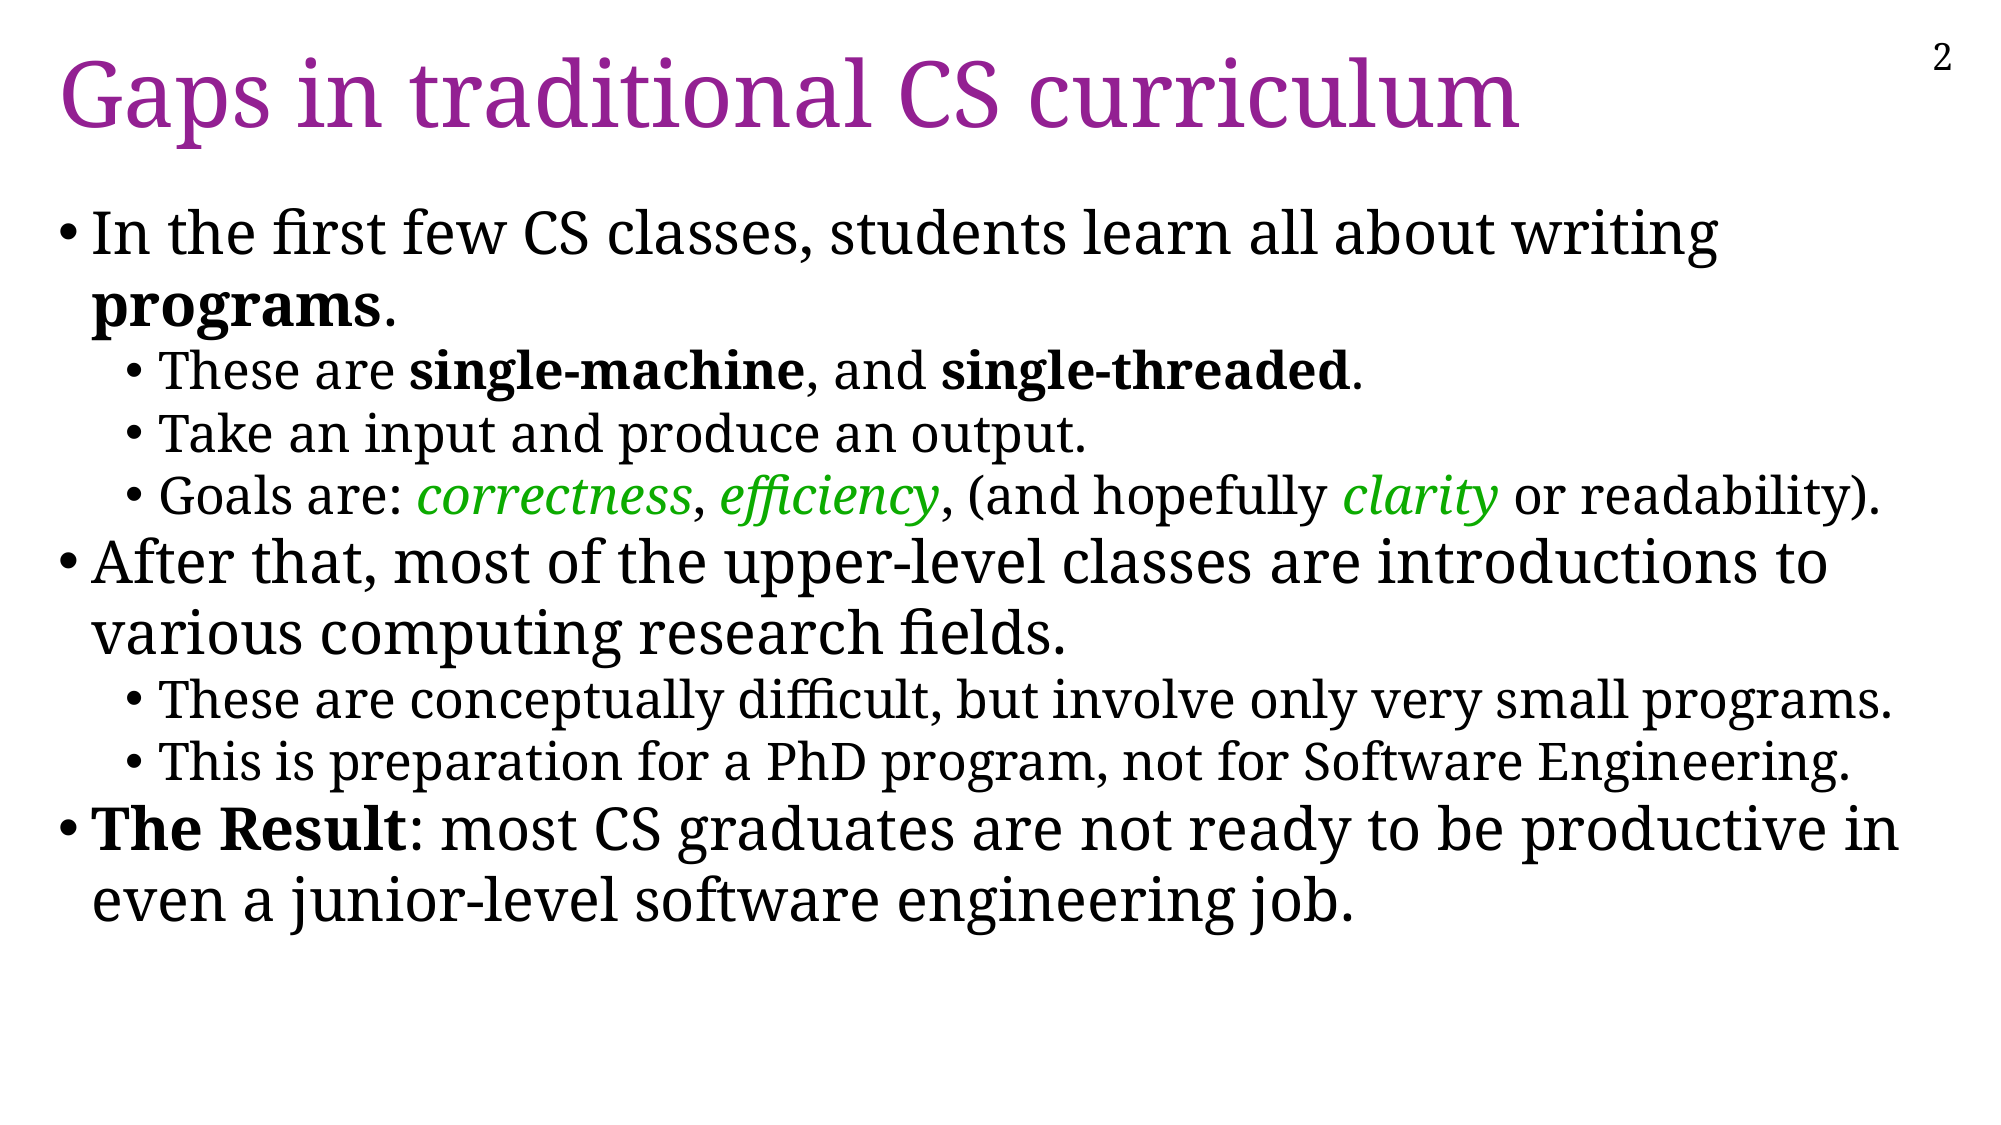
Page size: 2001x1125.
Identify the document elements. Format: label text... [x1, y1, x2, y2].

title Gaps in traditional CS curriculum [43, 25, 1953, 171]
list In the first few CS classes, students learn all about writing programs. These are single-machine, and single-threaded. Take an input and produce an output. Goals are: correctness, efficiency, (and hopefully clarity or readability). After that, most of the upper-level classes are introductions to various computing research fields. These are conceptually difficult, but involve only very small programs. This is preparation for a PhD program, not for Software Engineering. The Result: most CS graduates are not ready to be productive in even a junior-level software engineering job. [43, 188, 1953, 1106]
